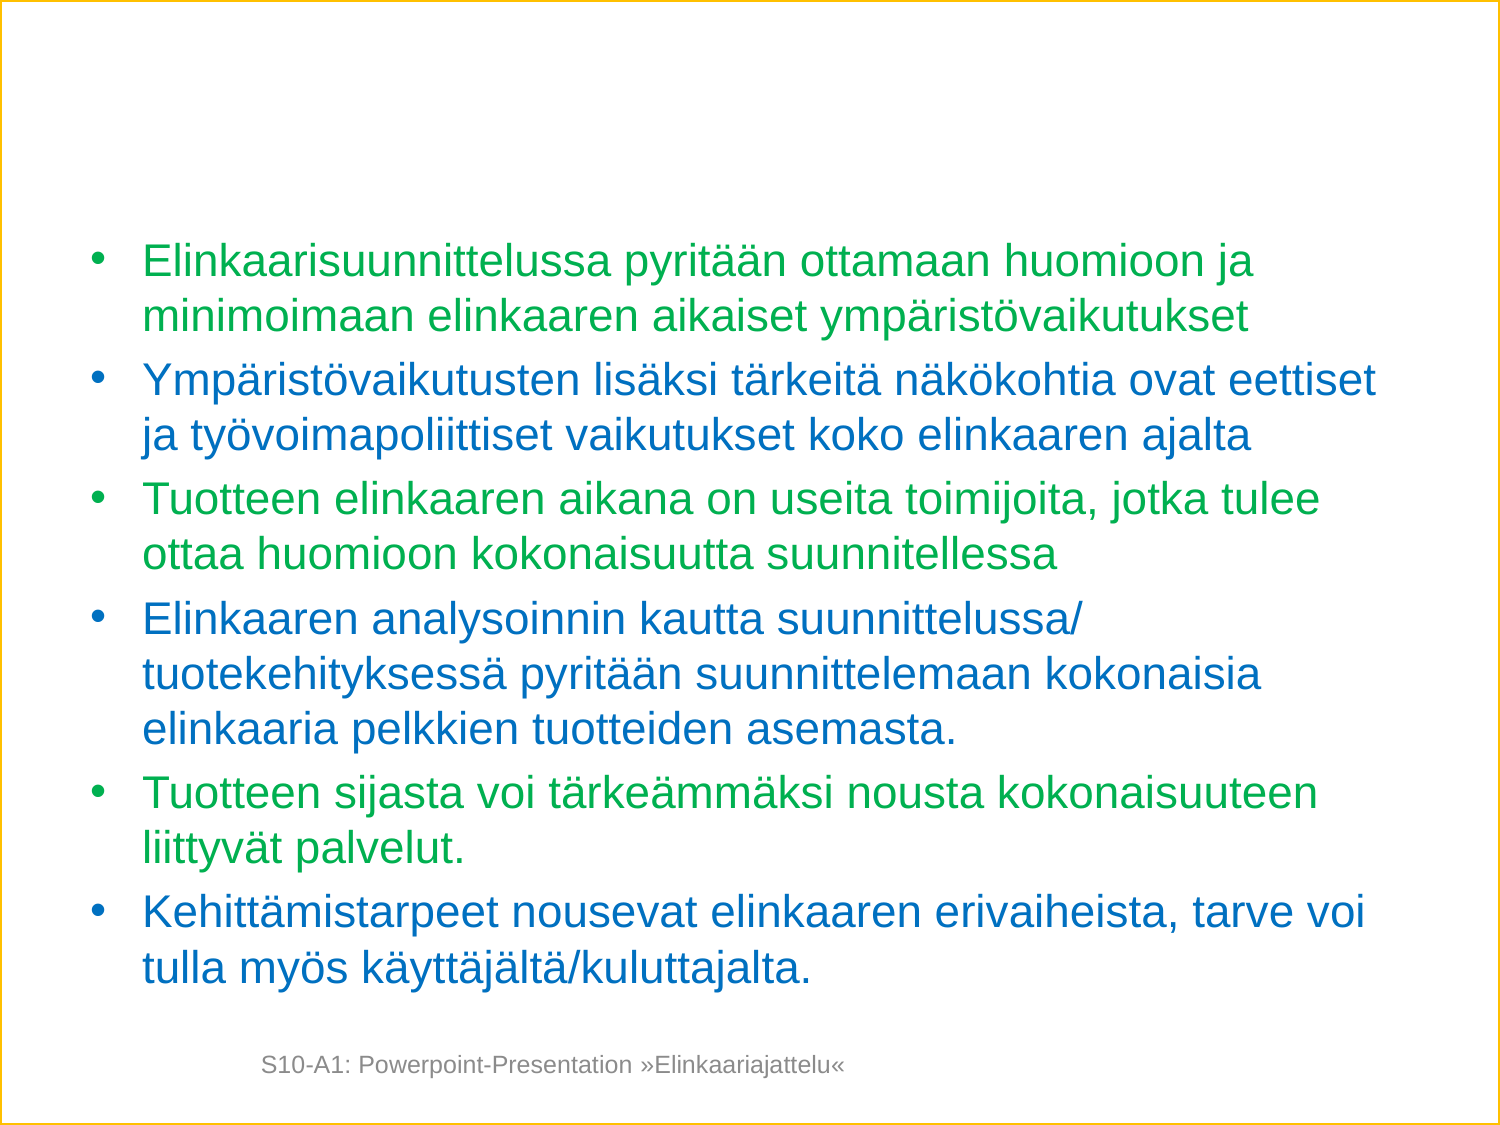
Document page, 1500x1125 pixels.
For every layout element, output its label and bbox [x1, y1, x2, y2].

text_box [0, 0, 1500, 1125]
